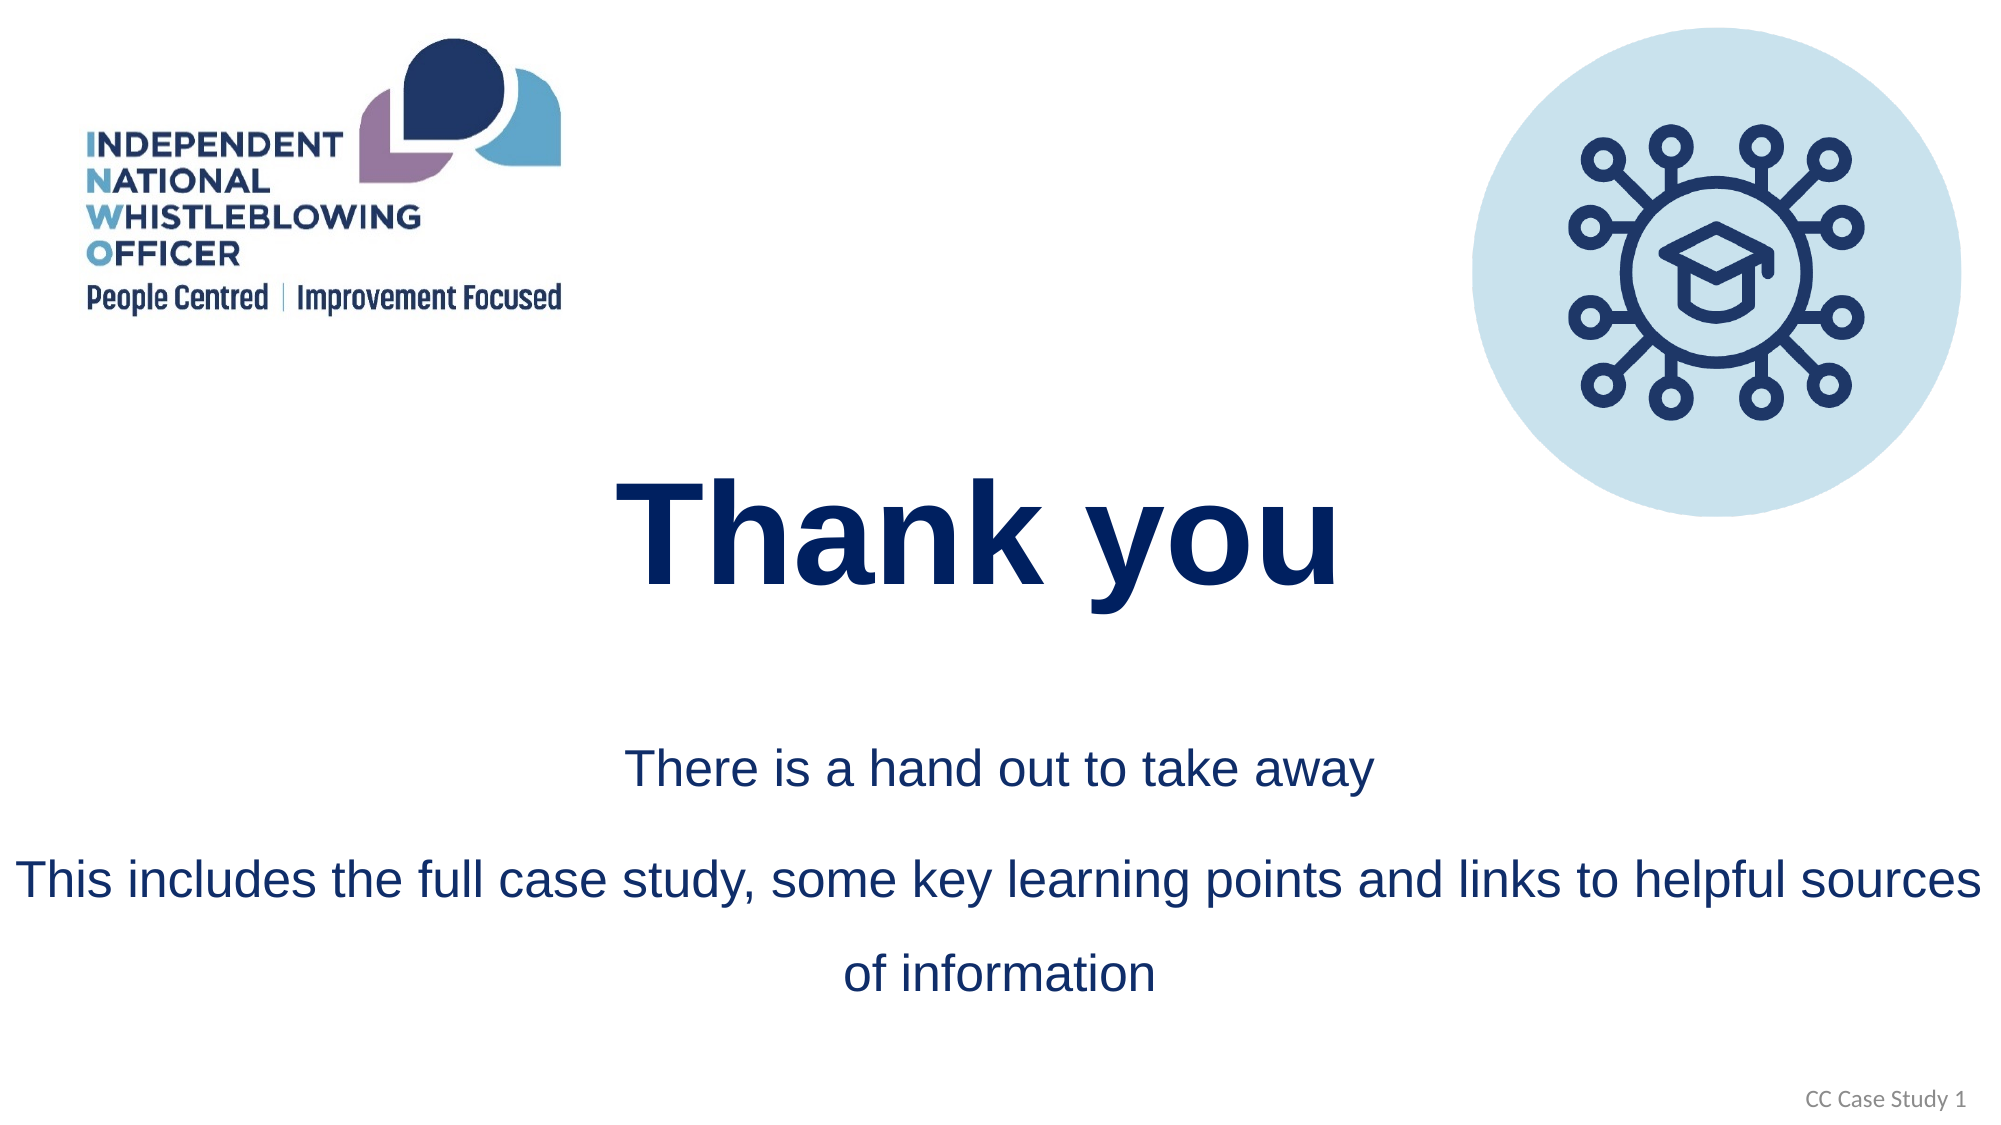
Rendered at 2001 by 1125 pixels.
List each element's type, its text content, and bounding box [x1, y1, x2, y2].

picture [1397, 0, 2000, 591]
subtitle There is a hand out to take away This includes the full case study, some key learning points and links to helpful sources of information [0, 623, 2000, 1010]
title Thank you [0, 449, 2000, 623]
picture [79, 33, 566, 321]
footer CC Case Study 1 [1549, 1067, 2000, 1125]
